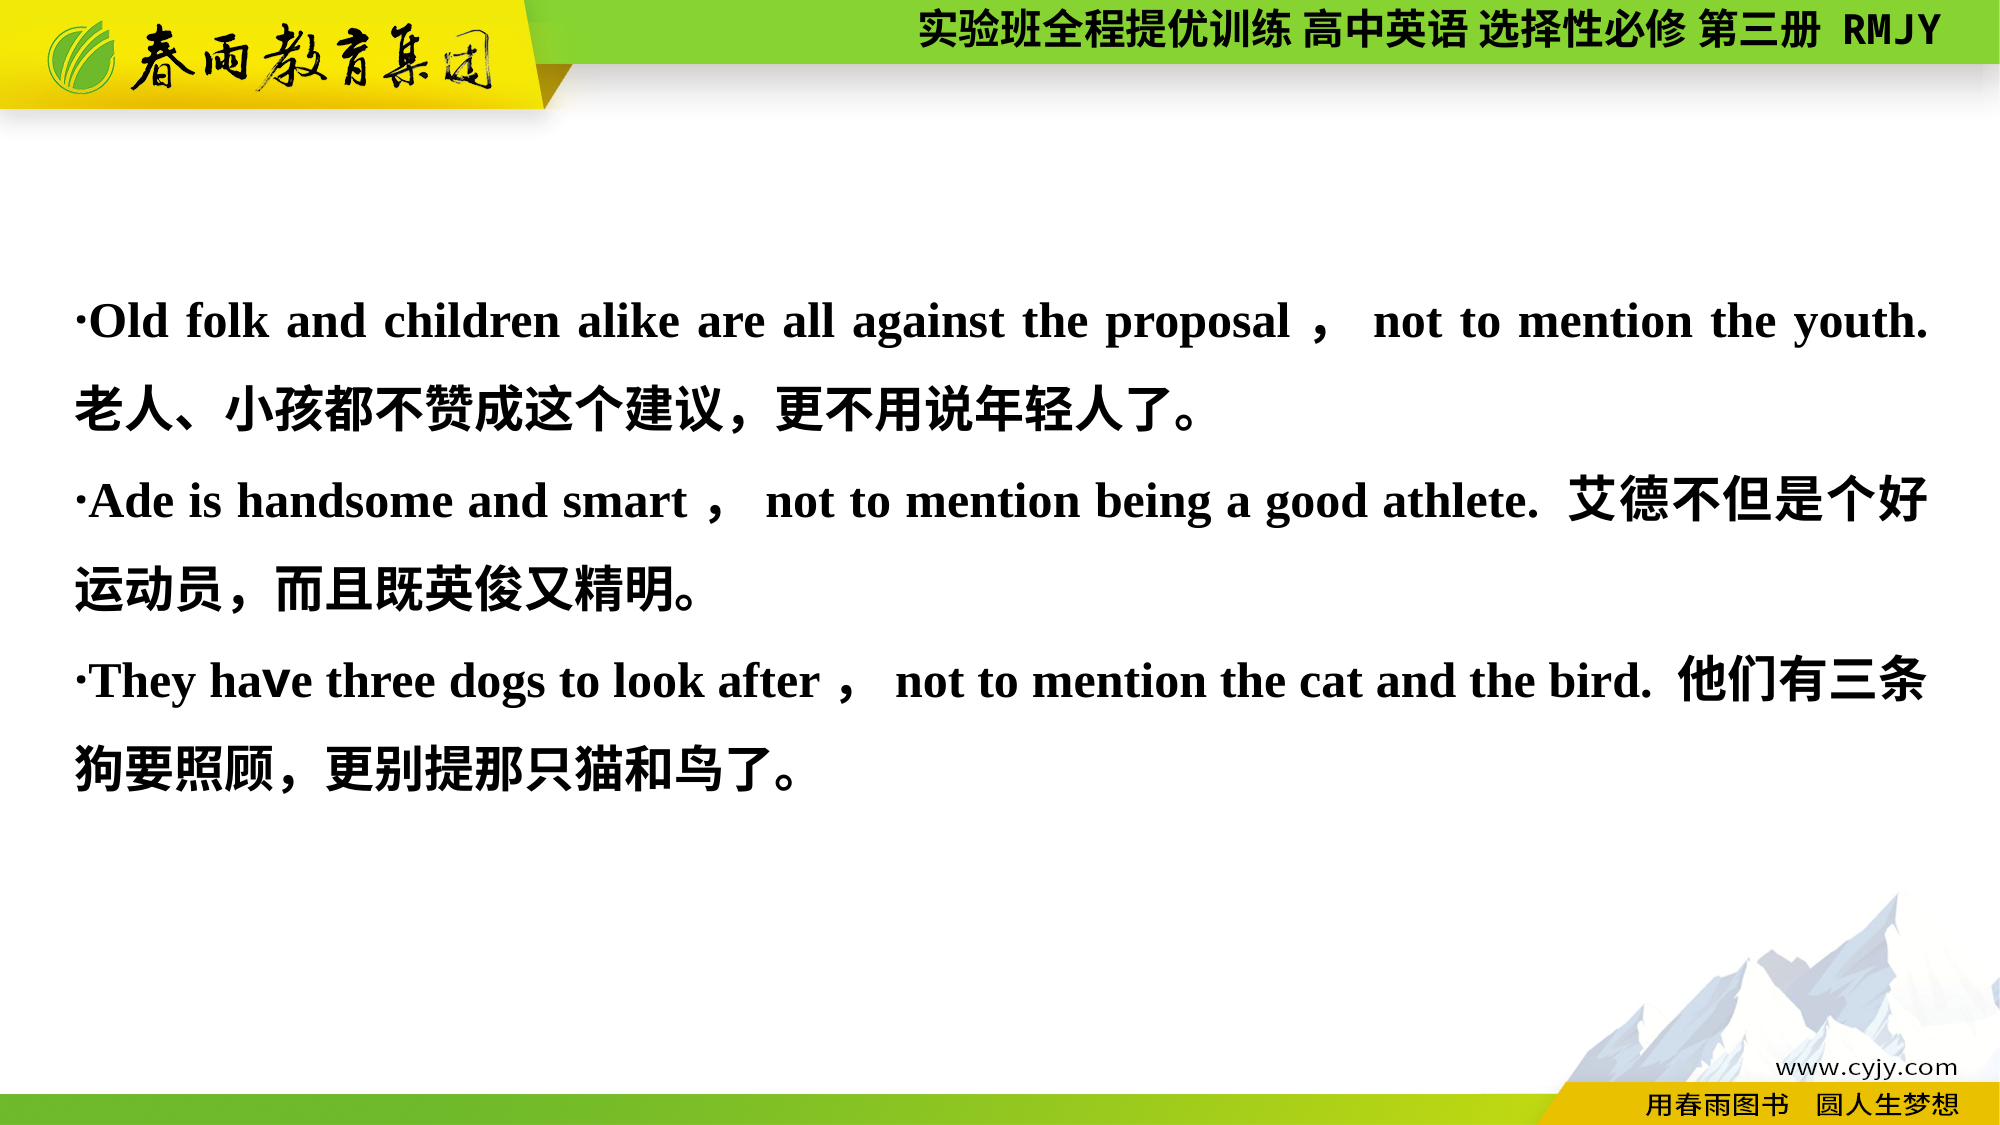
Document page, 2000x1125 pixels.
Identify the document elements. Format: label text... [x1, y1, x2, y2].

list ·Old folk and children alike are all against the proposal，not to mention the youth. 老人、小孩都不赞成这个建议，更不用说年轻人了。 ·Ade is handsome and smart，not to mention being a good athlete. 艾德不但是个好运动员，而且既英俊又精明。 ·They have three dogs to look after，not to mention the cat and the bird. 他们有三条狗要照顾，更别提那只猫和鸟了。 [59, 249, 1944, 799]
picture [0, 0, 2000, 1125]
